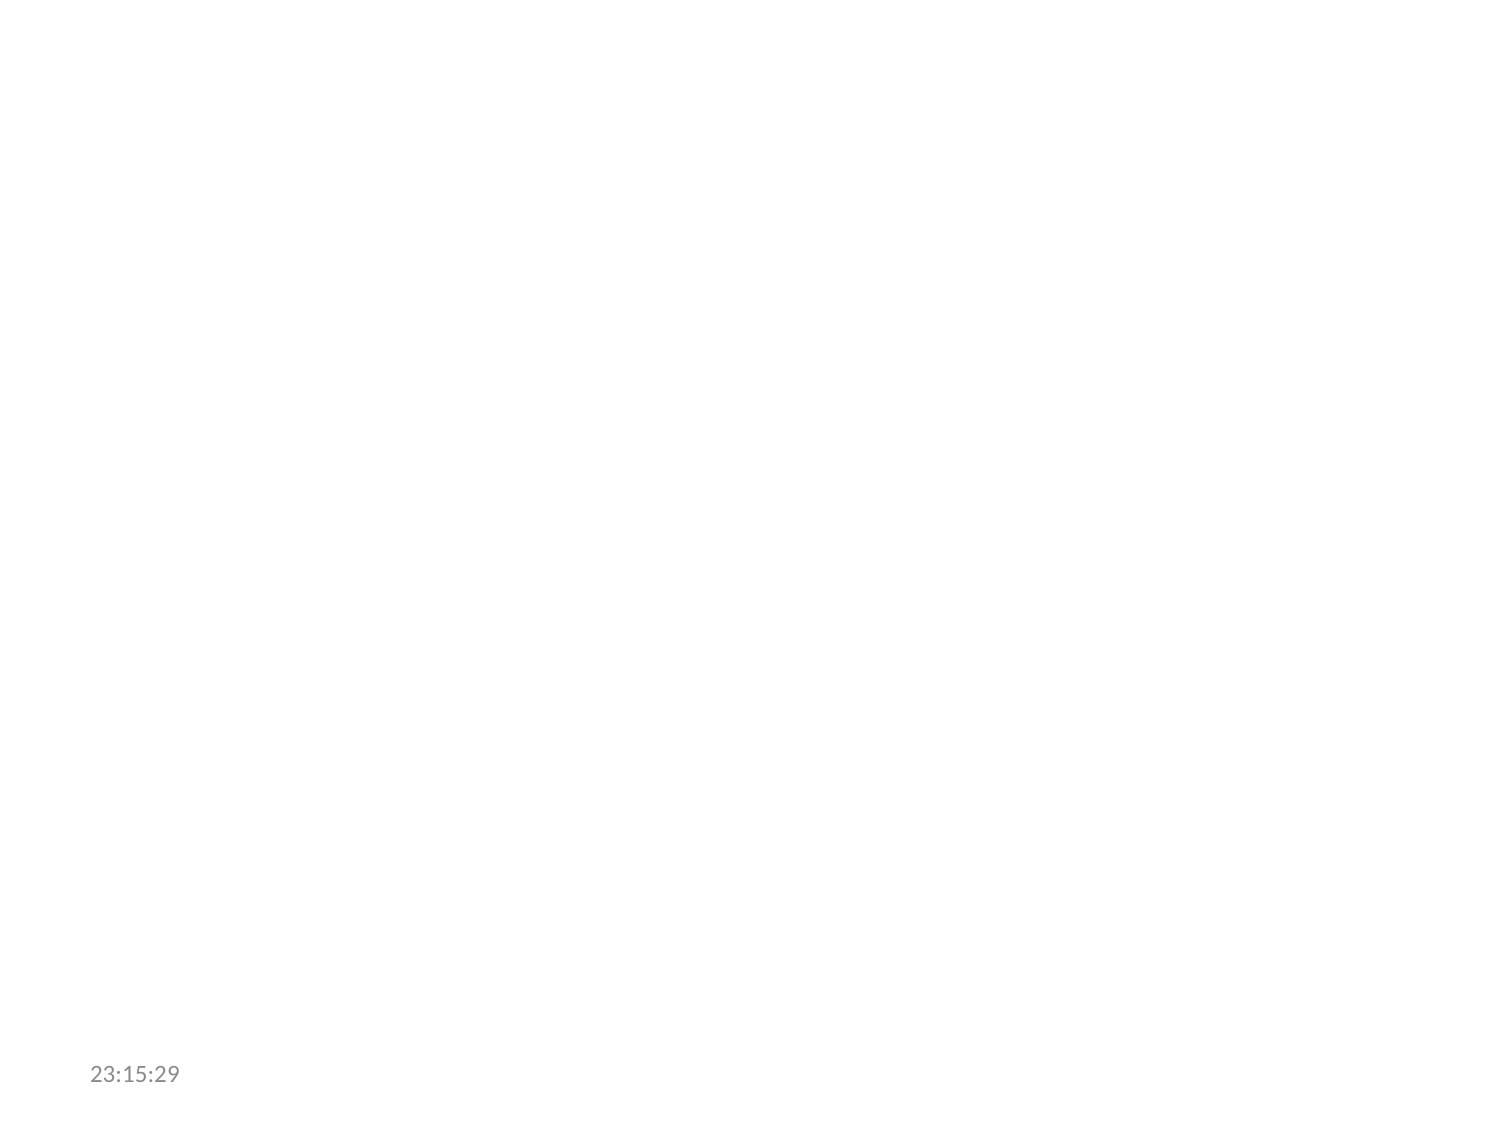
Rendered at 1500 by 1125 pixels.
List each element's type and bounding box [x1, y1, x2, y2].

slide_number [75, 1042, 425, 1103]
